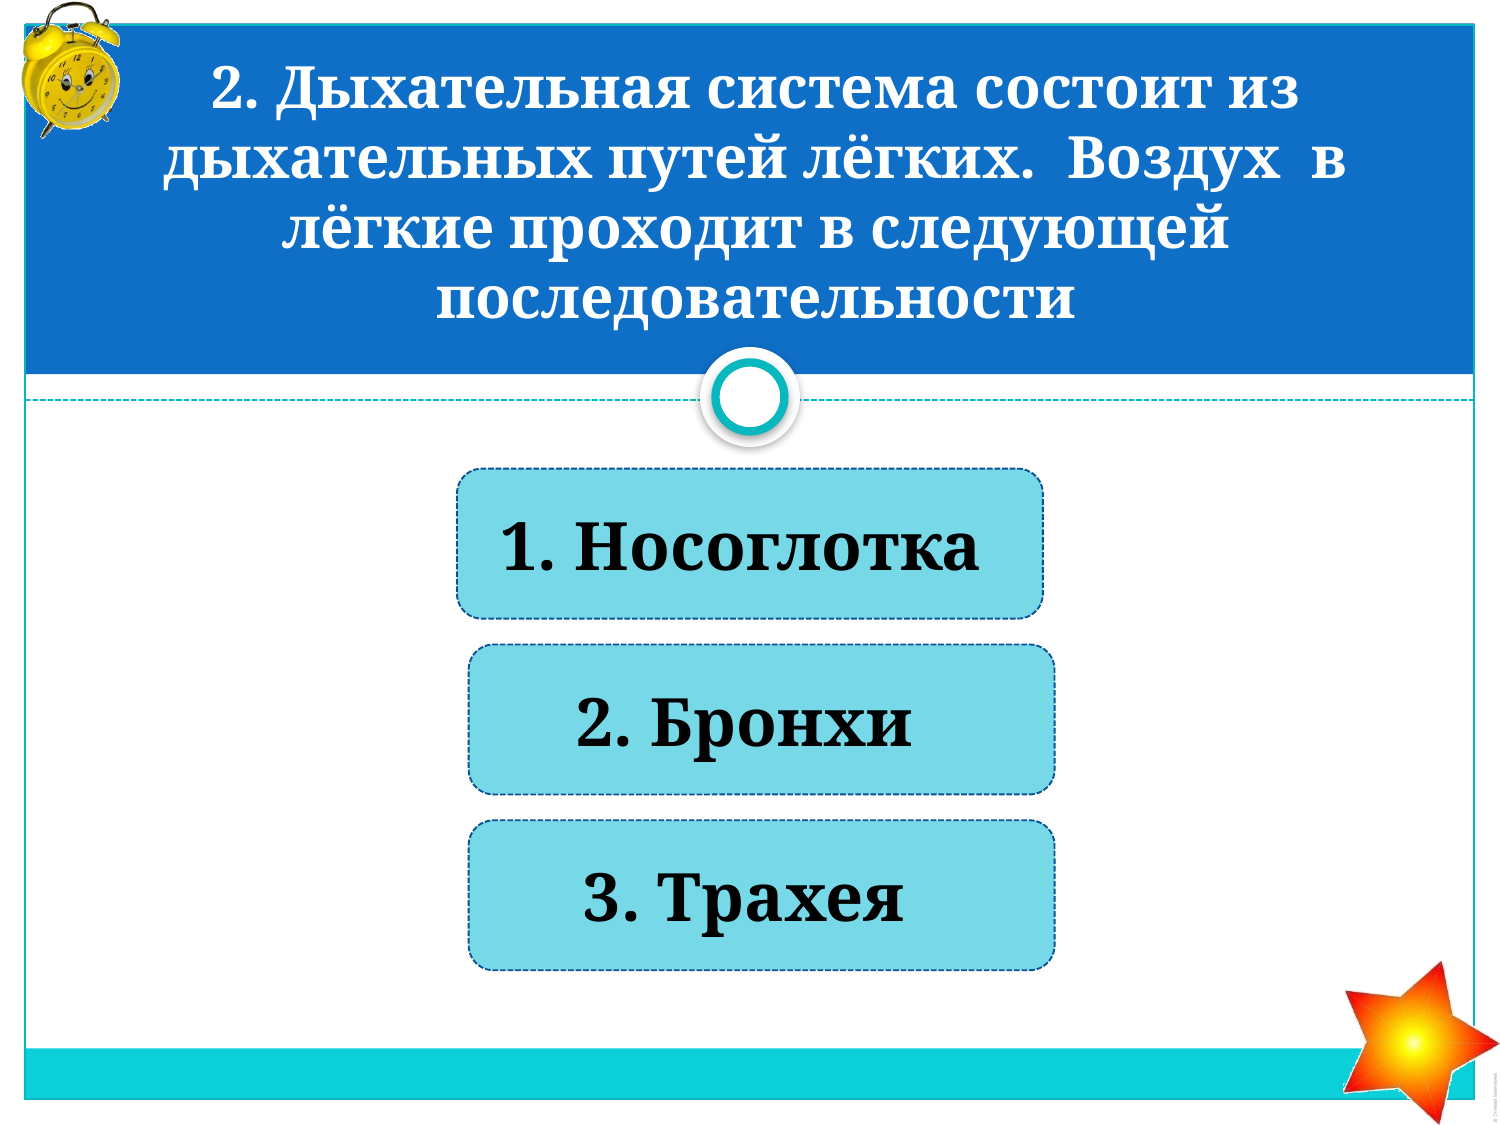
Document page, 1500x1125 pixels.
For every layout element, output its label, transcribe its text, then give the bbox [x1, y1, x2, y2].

text_box 2. Бронхи [467, 643, 1056, 796]
picture [0, 0, 141, 141]
picture [1342, 960, 1500, 1125]
title 2. Дыхательная система состоит из дыхательных путей лёгких. Воздух в лёгкие проходит в следующей последовательности [118, 87, 1394, 338]
text_box 1. Носоглотка [456, 467, 1044, 620]
text_box 3. Трахея [467, 819, 1056, 972]
